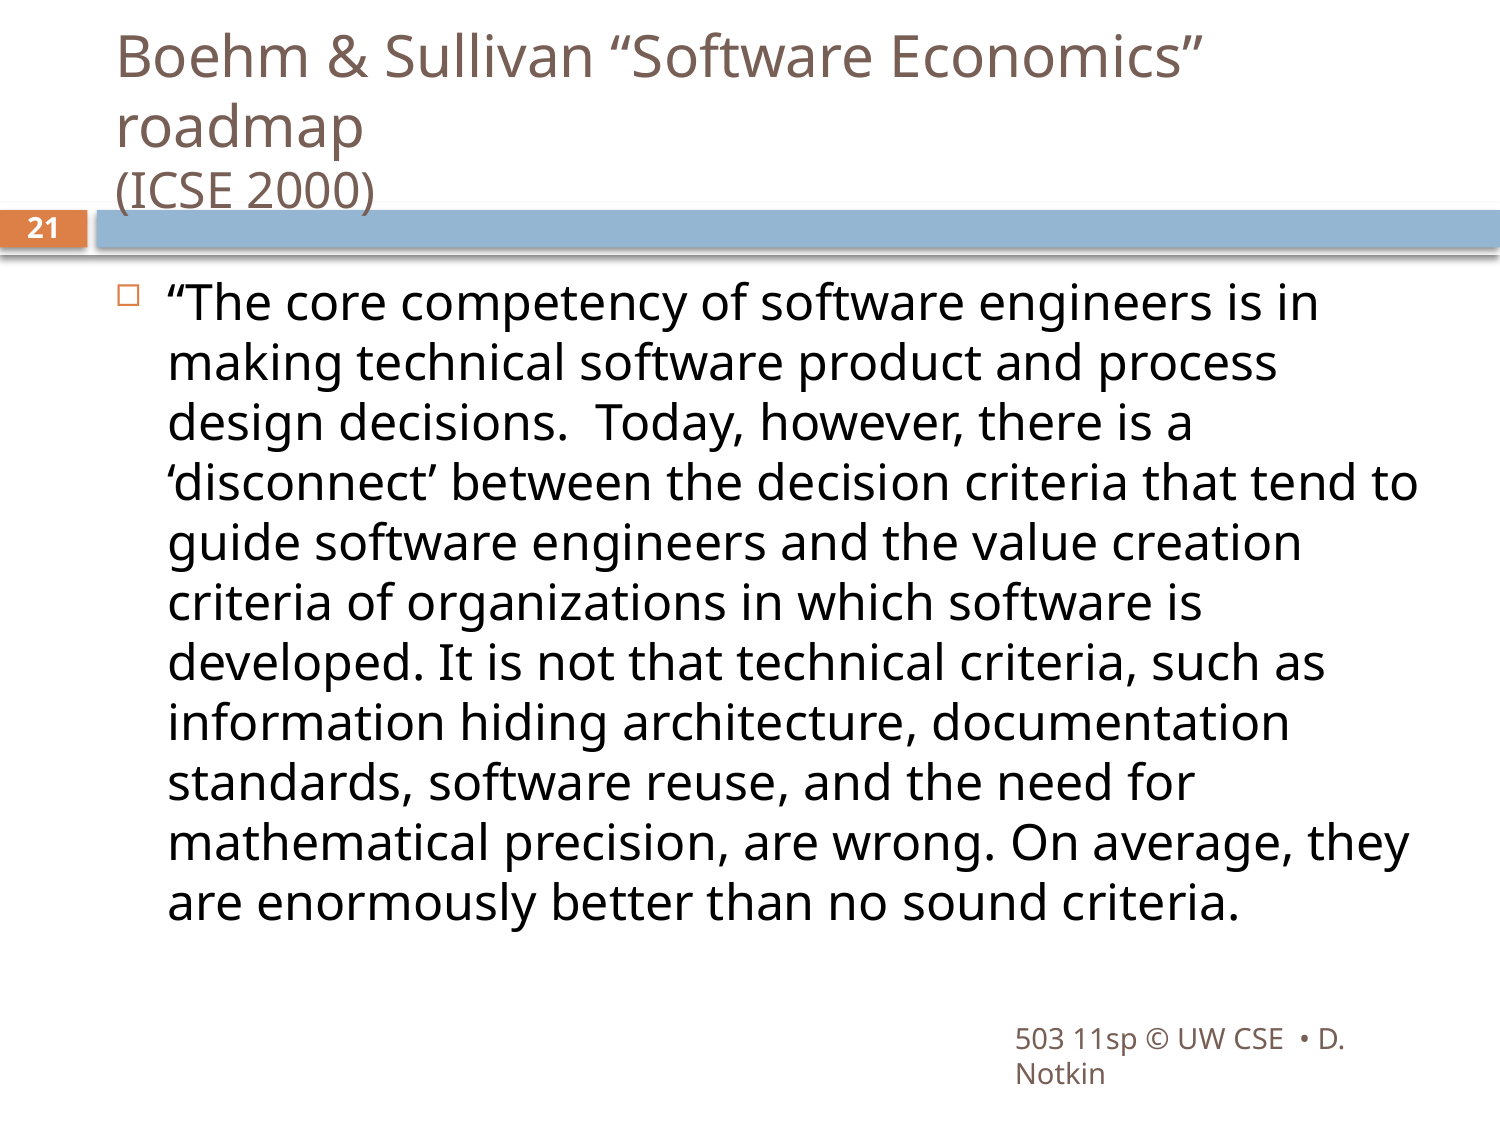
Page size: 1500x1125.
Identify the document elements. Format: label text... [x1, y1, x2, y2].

list “The core competency of software engineers is in making technical software product and process design decisions. Today, however, there is a ‘disconnect’ between the decision criteria that tend to guide software engineers and the value creation criteria of organizations in which software is developed. It is not that technical criteria, such as information hiding architecture, documentation standards, software reuse, and the need for mathematical precision, are wrong. On average, they are enormously better than no sound criteria. [100, 262, 1438, 1000]
title Boehm & Sullivan “Software Economics” roadmap (ICSE 2000) [100, 37, 1438, 200]
slide_number 503 11sp © UW CSE • D. Notkin [999, 1025, 1438, 1085]
slide_number 21 [0, 208, 88, 249]
